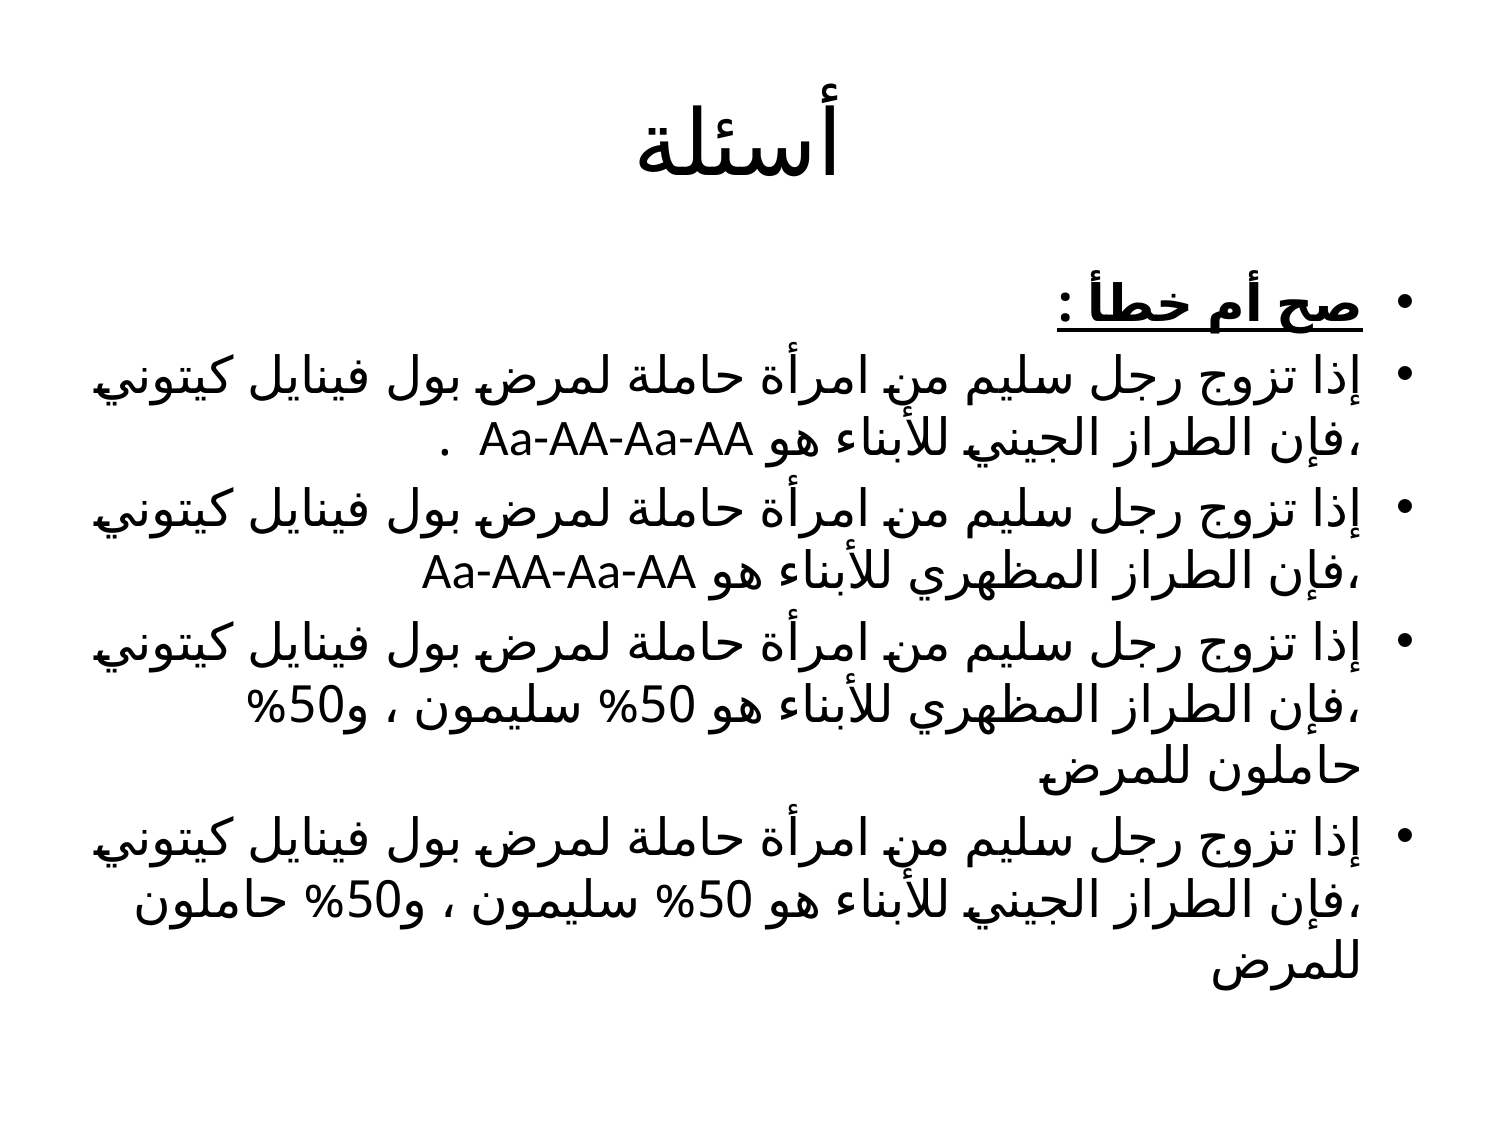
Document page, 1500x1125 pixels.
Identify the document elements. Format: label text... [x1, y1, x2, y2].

list صح أم خطأ : إذا تزوج رجل سليم من امرأة حاملة لمرض بول فينايل كيتوني ،فإن الطراز الجيني للأبناء هو Aa-AA-Aa-AA . إذا تزوج رجل سليم من امرأة حاملة لمرض بول فينايل كيتوني ،فإن الطراز المظهري للأبناء هو Aa-AA-Aa-AA إذا تزوج رجل سليم من امرأة حاملة لمرض بول فينايل كيتوني ،فإن الطراز المظهري للأبناء هو 50% سليمون ، و50% حاملون للمرض إذا تزوج رجل سليم من امرأة حاملة لمرض بول فينايل كيتوني ،فإن الطراز الجيني للأبناء هو 50% سليمون ، و50% حاملون للمرض [75, 262, 1425, 1005]
title أسئلة [75, 45, 1425, 233]
